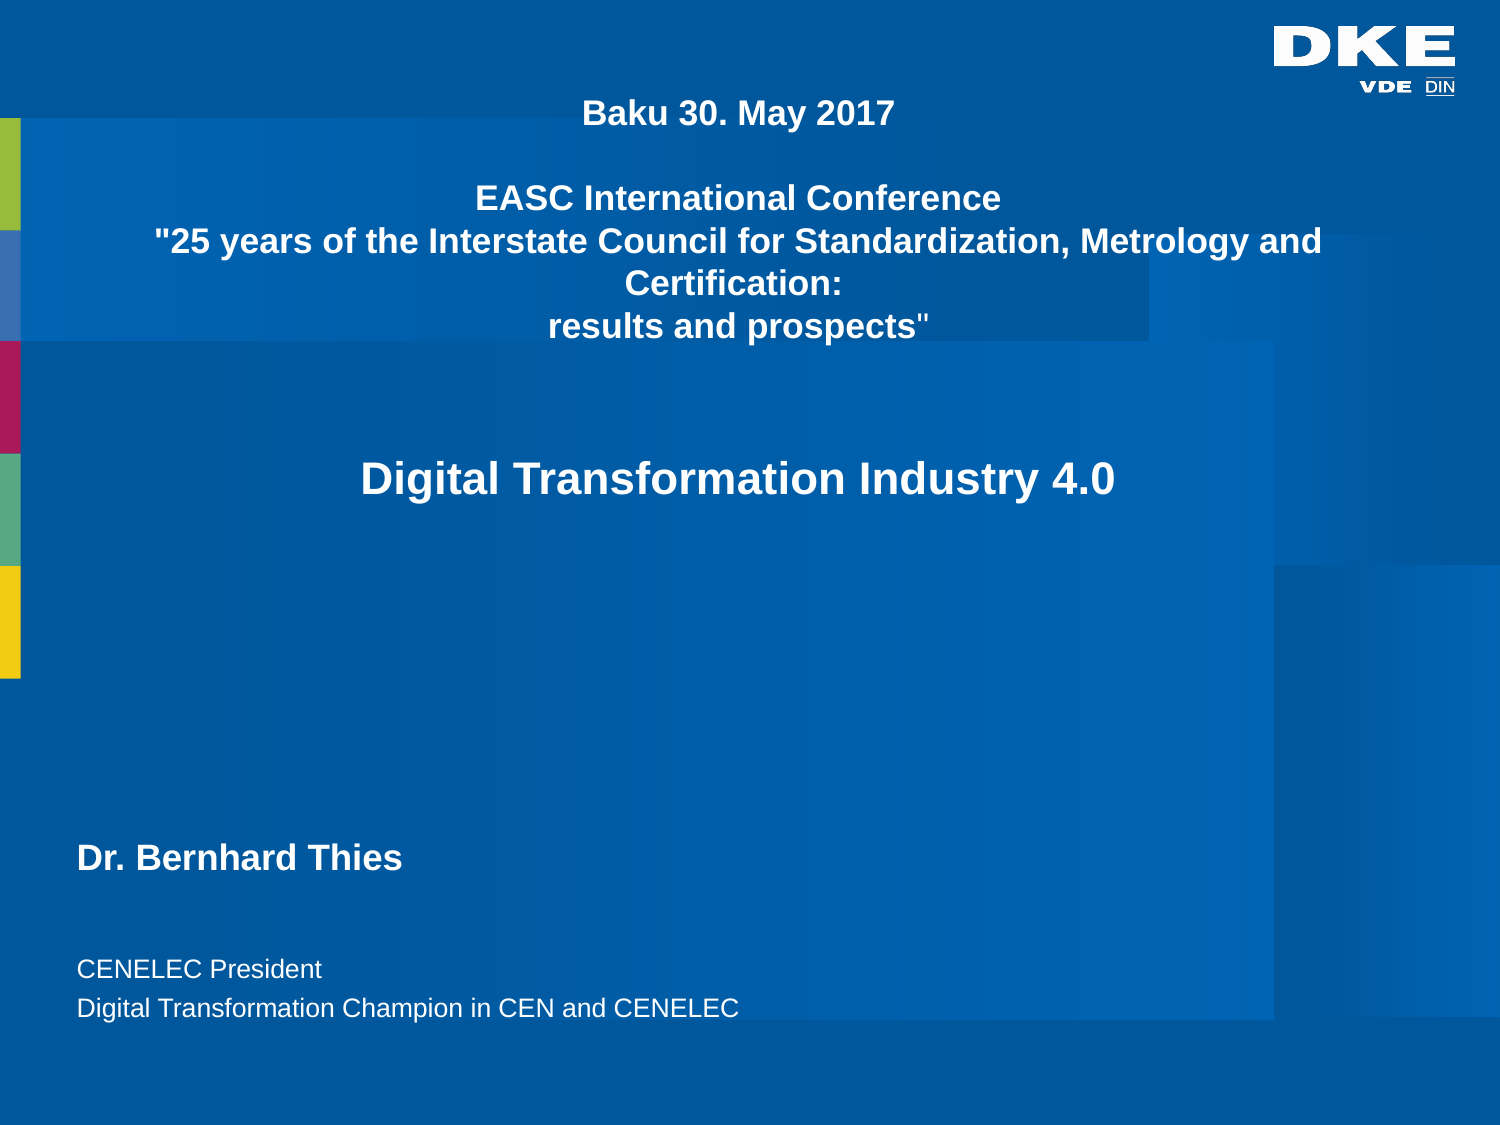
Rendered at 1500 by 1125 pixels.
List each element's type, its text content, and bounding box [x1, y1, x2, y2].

picture [1274, 26, 1455, 96]
subtitle Dr. Bernhard Thies CENELEC President Digital Transformation Champion in CEN and CENELEC [76, 680, 1306, 1024]
title Baku 30. May 2017 EASC International Conference "25 years of the Interstate Council for Standardization, Metrology and Certification: results and prospects" Digital Transformation Industry 4.0 [123, 89, 1353, 509]
